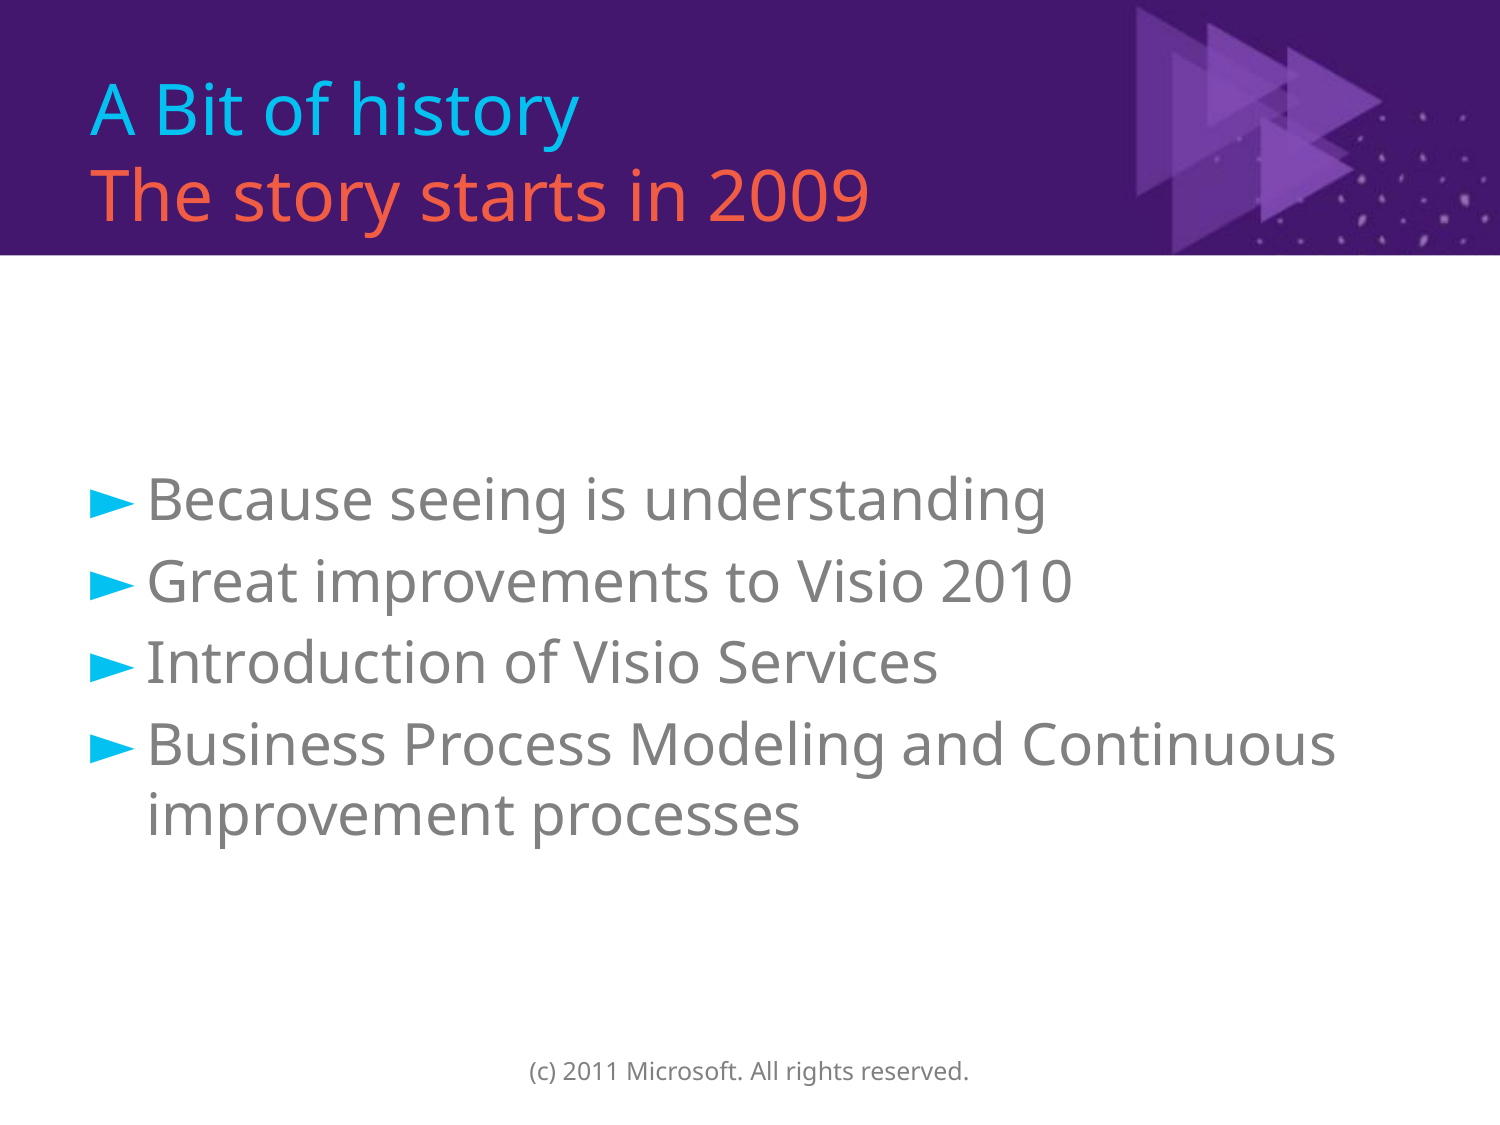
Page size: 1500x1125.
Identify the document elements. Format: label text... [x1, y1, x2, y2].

footer (c) 2011 Microsoft. All rights reserved. [512, 1042, 988, 1103]
list Because seeing is understanding Great improvements to Visio 2010 Introduction of Visio Services Business Process Modeling and Continuous improvement processes [75, 373, 1425, 1005]
title A Bit of history The story starts in 2009 [75, 56, 1425, 244]
picture [0, 0, 1500, 255]
